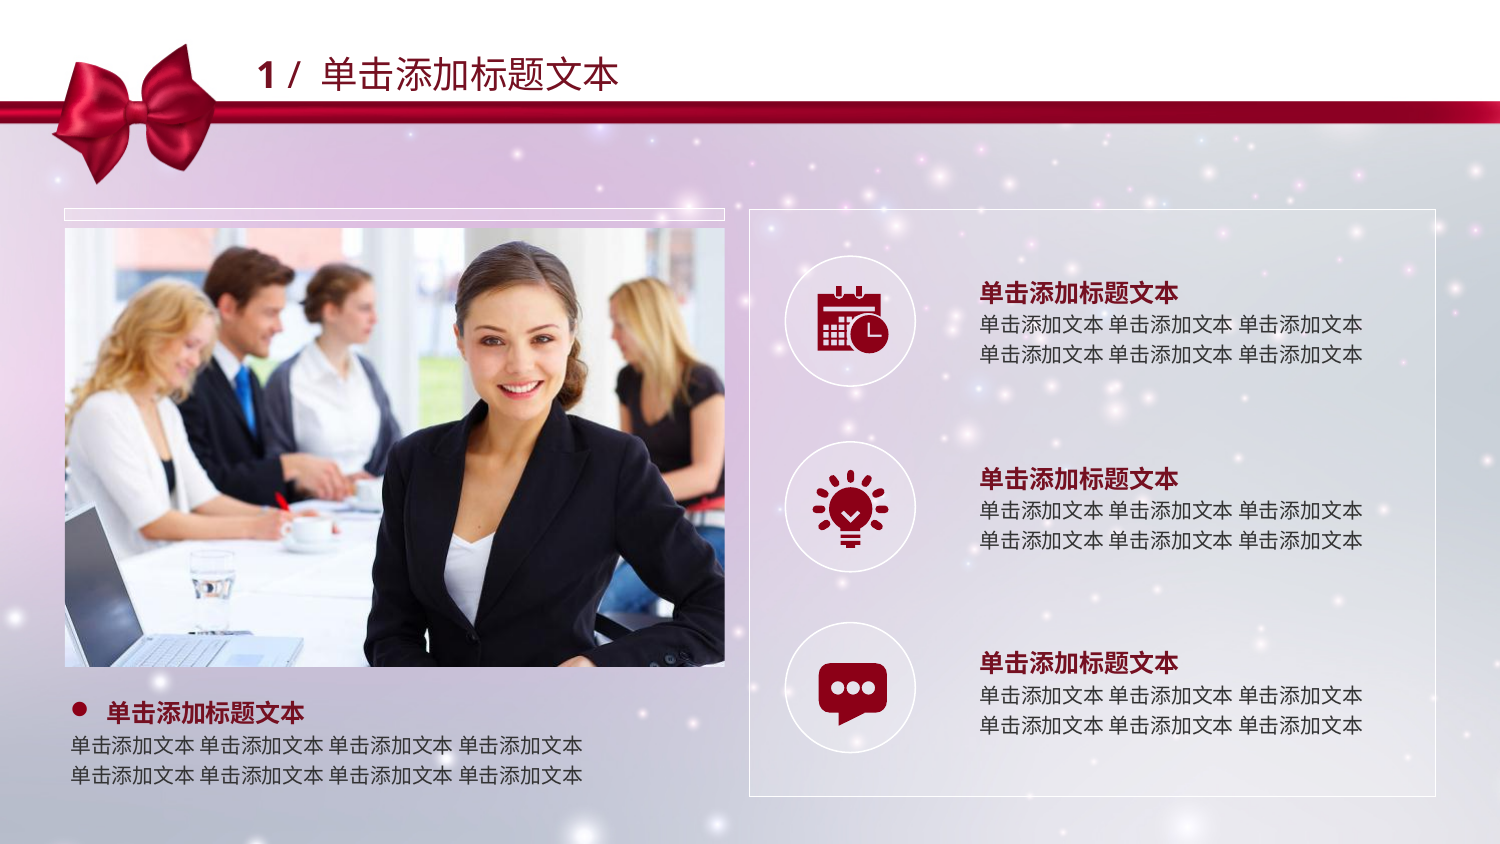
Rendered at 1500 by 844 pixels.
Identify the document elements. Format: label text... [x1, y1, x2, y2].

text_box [785, 256, 916, 387]
text_box 1 / 单击添加标题文本 [241, 43, 635, 104]
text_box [64, 208, 725, 667]
text_box 单击添加标题文本 单击添加文本 单击添加文本 单击添加文本 单击添加文本 单击添加文本 单击添加文本 [964, 449, 1383, 561]
text_box [749, 209, 1436, 797]
text_box 单击添加标题文本 单击添加文本 单击添加文本 单击添加文本 单击添加文本 单击添加文本 单击添加文本 [964, 634, 1383, 745]
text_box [785, 622, 916, 753]
text_box 单击添加标题文本 单击添加文本 单击添加文本 单击添加文本 单击添加文本 单击添加文本 单击添加文本 [964, 263, 1383, 375]
text_box 单击添加标题文本 单击添加文本 单击添加文本 单击添加文本 单击添加文本 单击添加文本 单击添加文本 单击添加文本 单击添加文本 [55, 684, 598, 795]
picture [0, 0, 1500, 844]
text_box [785, 441, 916, 572]
